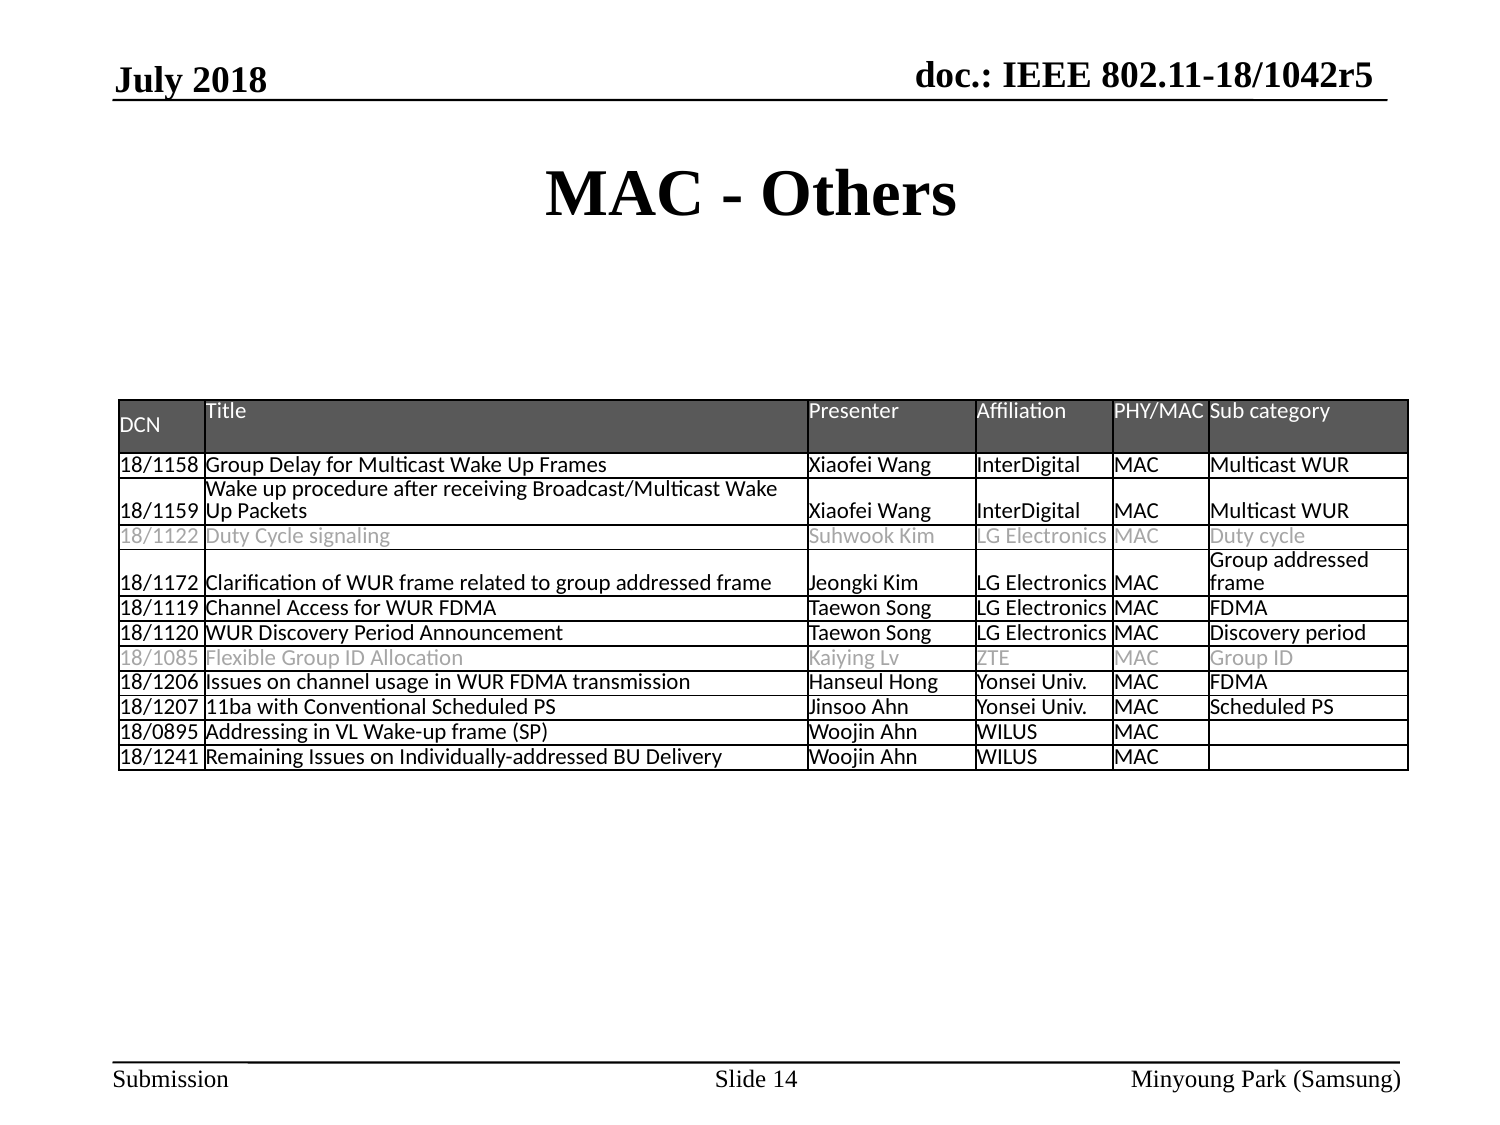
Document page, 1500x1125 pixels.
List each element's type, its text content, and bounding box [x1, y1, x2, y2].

table_header Title [206, 401, 807, 452]
table_header DCN [120, 401, 204, 452]
table_cell Jinsoo Ahn [809, 696, 975, 719]
table_cell MAC [1114, 597, 1208, 620]
table_cell FDMA [1210, 597, 1407, 620]
table_cell 18/1085 [120, 647, 204, 670]
table_cell Clarification of WUR frame related to group addressed frame [206, 550, 807, 595]
footer Minyoung Park (Samsung) [949, 1061, 1402, 1093]
table_cell LG Electronics [977, 597, 1112, 620]
table_cell Suhwook Kim [809, 526, 975, 549]
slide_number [114, 54, 335, 101]
table_cell LG Electronics [977, 526, 1112, 549]
table_cell Jeongki Kim [809, 550, 975, 595]
table_cell MAC [1114, 696, 1208, 719]
table_cell Remaining Issues on Individually-addressed BU Delivery [206, 746, 807, 769]
table_cell MAC [1114, 622, 1208, 645]
table_cell LG Electronics [977, 550, 1112, 595]
table_cell Yonsei Univ. [977, 696, 1112, 719]
table_cell 18/1122 [120, 526, 204, 549]
table_cell Scheduled PS [1210, 696, 1407, 719]
table_cell MAC [1114, 721, 1208, 744]
table_cell Woojin Ahn [809, 746, 975, 769]
table_cell Channel Access for WUR FDMA [206, 597, 807, 620]
table_header Presenter [809, 401, 975, 452]
table_cell Hanseul Hong [809, 672, 975, 695]
table_cell [1210, 746, 1407, 769]
table_cell Issues on channel usage in WUR FDMA transmission [206, 672, 807, 695]
table_cell InterDigital [977, 454, 1112, 477]
table_cell ZTE [977, 647, 1112, 670]
table_cell 18/1172 [120, 550, 204, 595]
table_cell Group Delay for Multicast Wake Up Frames [206, 454, 807, 477]
table_cell 18/1206 [120, 672, 204, 695]
table_cell Duty cycle [1210, 526, 1407, 549]
table_cell 18/1119 [120, 597, 204, 620]
table_cell Taewon Song [809, 622, 975, 645]
table_header Affiliation [977, 401, 1112, 452]
table_cell Xiaofei Wang [809, 479, 975, 524]
table_cell 18/1158 [120, 454, 204, 477]
table_cell Multicast WUR [1210, 454, 1407, 477]
table_cell MAC [1114, 454, 1208, 477]
table_cell WUR Discovery Period Announcement [206, 622, 807, 645]
table_cell MAC [1114, 746, 1208, 769]
table_cell Flexible Group ID Allocation [206, 647, 807, 670]
table_cell Duty Cycle signaling [206, 526, 807, 549]
table_cell MAC [1114, 672, 1208, 695]
table_cell WILUS [977, 721, 1112, 744]
table_cell MAC [1114, 479, 1208, 524]
table_cell Xiaofei Wang [809, 454, 975, 477]
table_cell Wake up procedure after receiving Broadcast/Multicast Wake Up Packets [206, 479, 807, 524]
table_cell Woojin Ahn [809, 721, 975, 744]
title MAC - Others [114, 127, 1390, 250]
table_header PHY/MAC [1114, 401, 1208, 452]
table_cell 18/1159 [120, 479, 204, 524]
table_cell [1210, 721, 1407, 744]
table_cell Group ID [1210, 647, 1407, 670]
table_cell Discovery period [1210, 622, 1407, 645]
table_cell 18/1120 [120, 622, 204, 645]
table_cell Group addressed frame [1210, 550, 1407, 595]
table_header Sub category [1210, 401, 1407, 452]
table_cell 18/1241 [120, 746, 204, 769]
table_cell Taewon Song [809, 597, 975, 620]
table_cell MAC [1114, 647, 1208, 670]
table_cell MAC [1114, 526, 1208, 549]
table_cell InterDigital [977, 479, 1112, 524]
table_cell MAC [1114, 550, 1208, 595]
slide_number Slide 14 [712, 1061, 800, 1093]
table_cell 18/1207 [120, 696, 204, 719]
table_cell 18/0895 [120, 721, 204, 744]
table_cell FDMA [1210, 672, 1407, 695]
table_cell WILUS [977, 746, 1112, 769]
table_cell LG Electronics [977, 622, 1112, 645]
table_cell Addressing in VL Wake-up frame (SP) [206, 721, 807, 744]
table_cell Kaiying Lv [809, 647, 975, 670]
table_cell Yonsei Univ. [977, 672, 1112, 695]
table_cell Multicast WUR [1210, 479, 1407, 524]
table_cell 11ba with Conventional Scheduled PS [206, 696, 807, 719]
